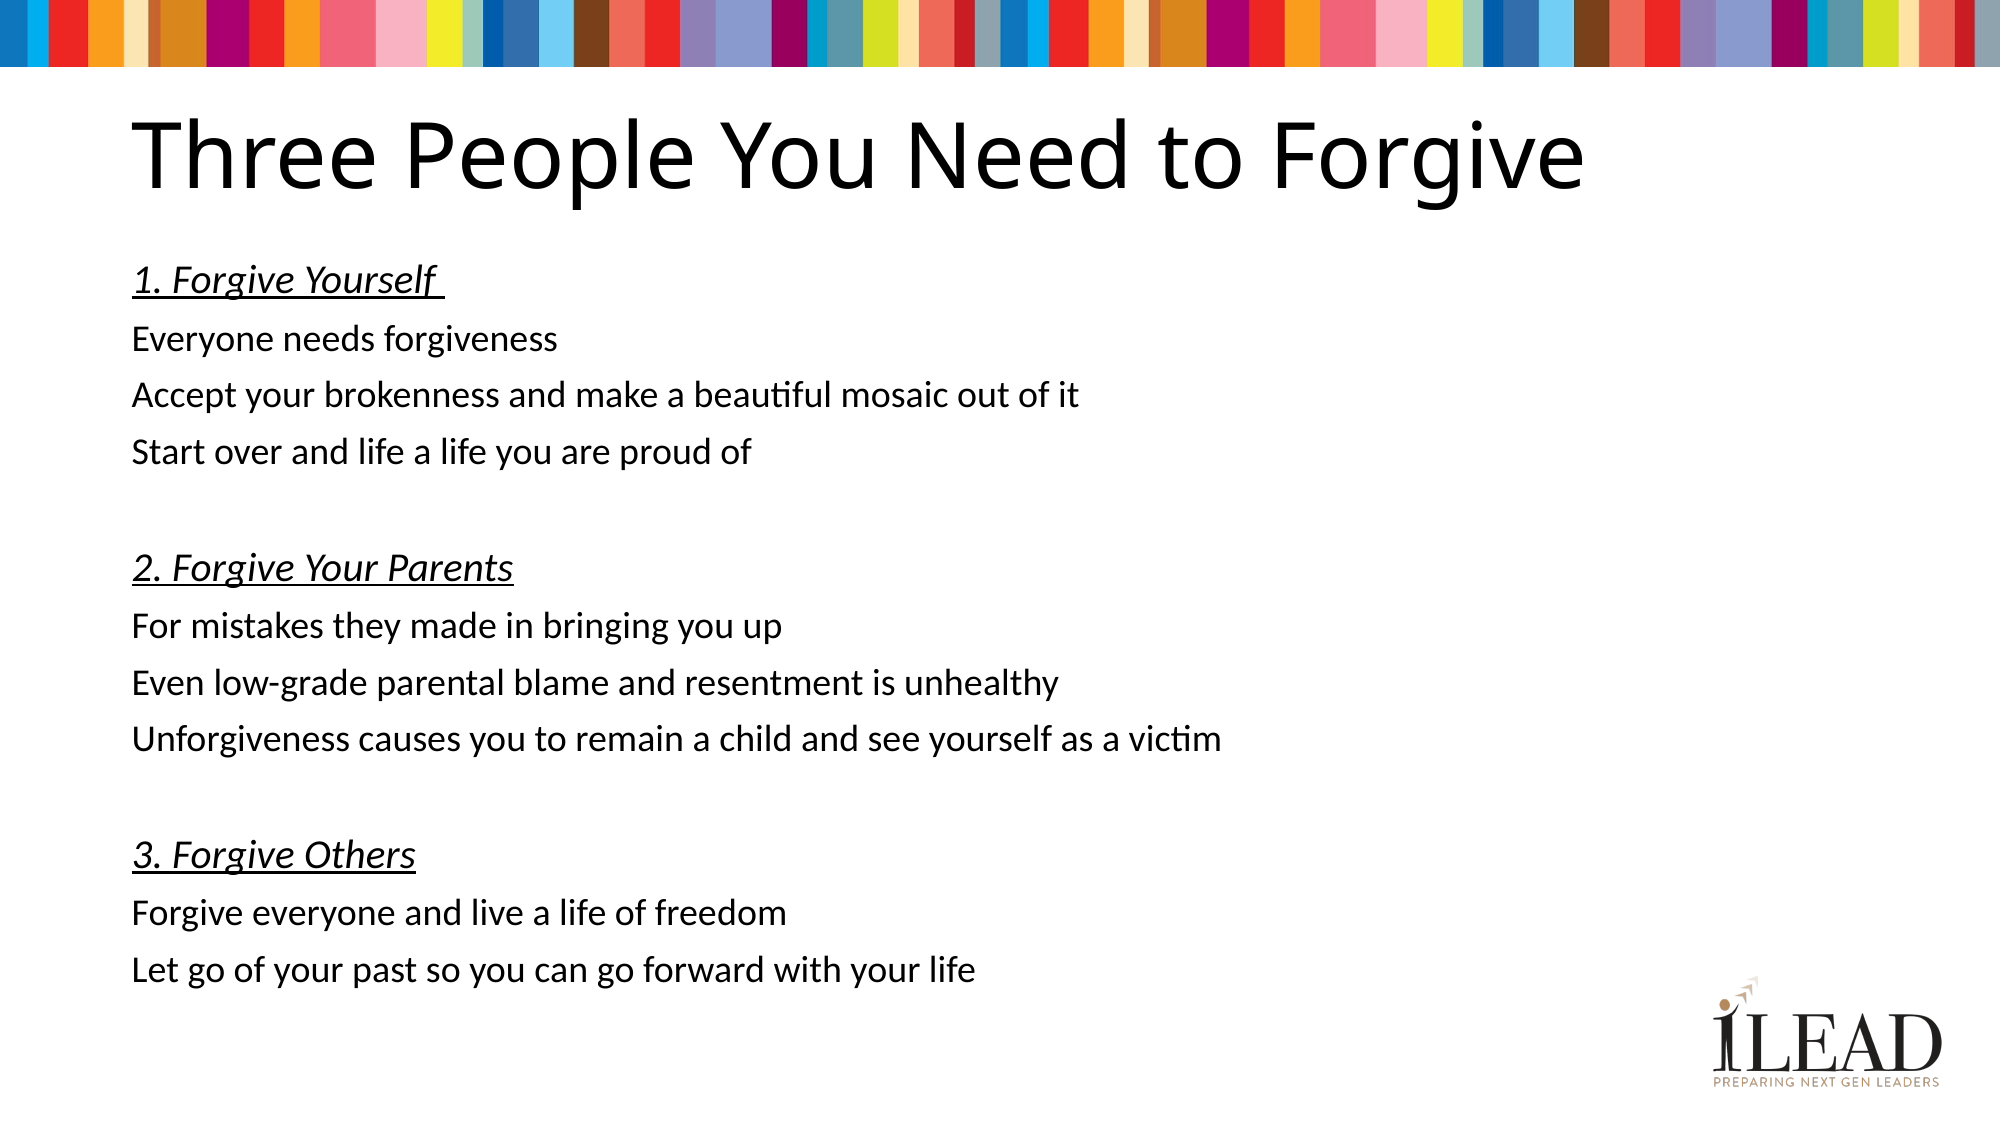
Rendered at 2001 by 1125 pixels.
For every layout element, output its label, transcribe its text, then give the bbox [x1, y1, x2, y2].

picture [1709, 972, 1945, 1091]
picture [1048, 0, 1808, 67]
title Three People You Need to Forgive [116, 67, 1842, 250]
picture [828, 0, 1026, 67]
picture [48, 0, 808, 67]
list 1. Forgive Yourself Everyone needs forgiveness Accept your brokenness and make a beautiful mosaic out of it Start over and life a life you are proud of 2. Forgive Your Parents For mistakes they made in bringing you up Even low-grade parental blame and resentment is unhealthy Unforgiveness causes you to remain a child and see yourself as a victim 3. Forgive Others Forgive everyone and live a life of freedom Let go of your past so you can go forward with your life [116, 250, 1842, 1006]
picture [1828, 0, 2000, 67]
picture [0, 0, 26, 67]
